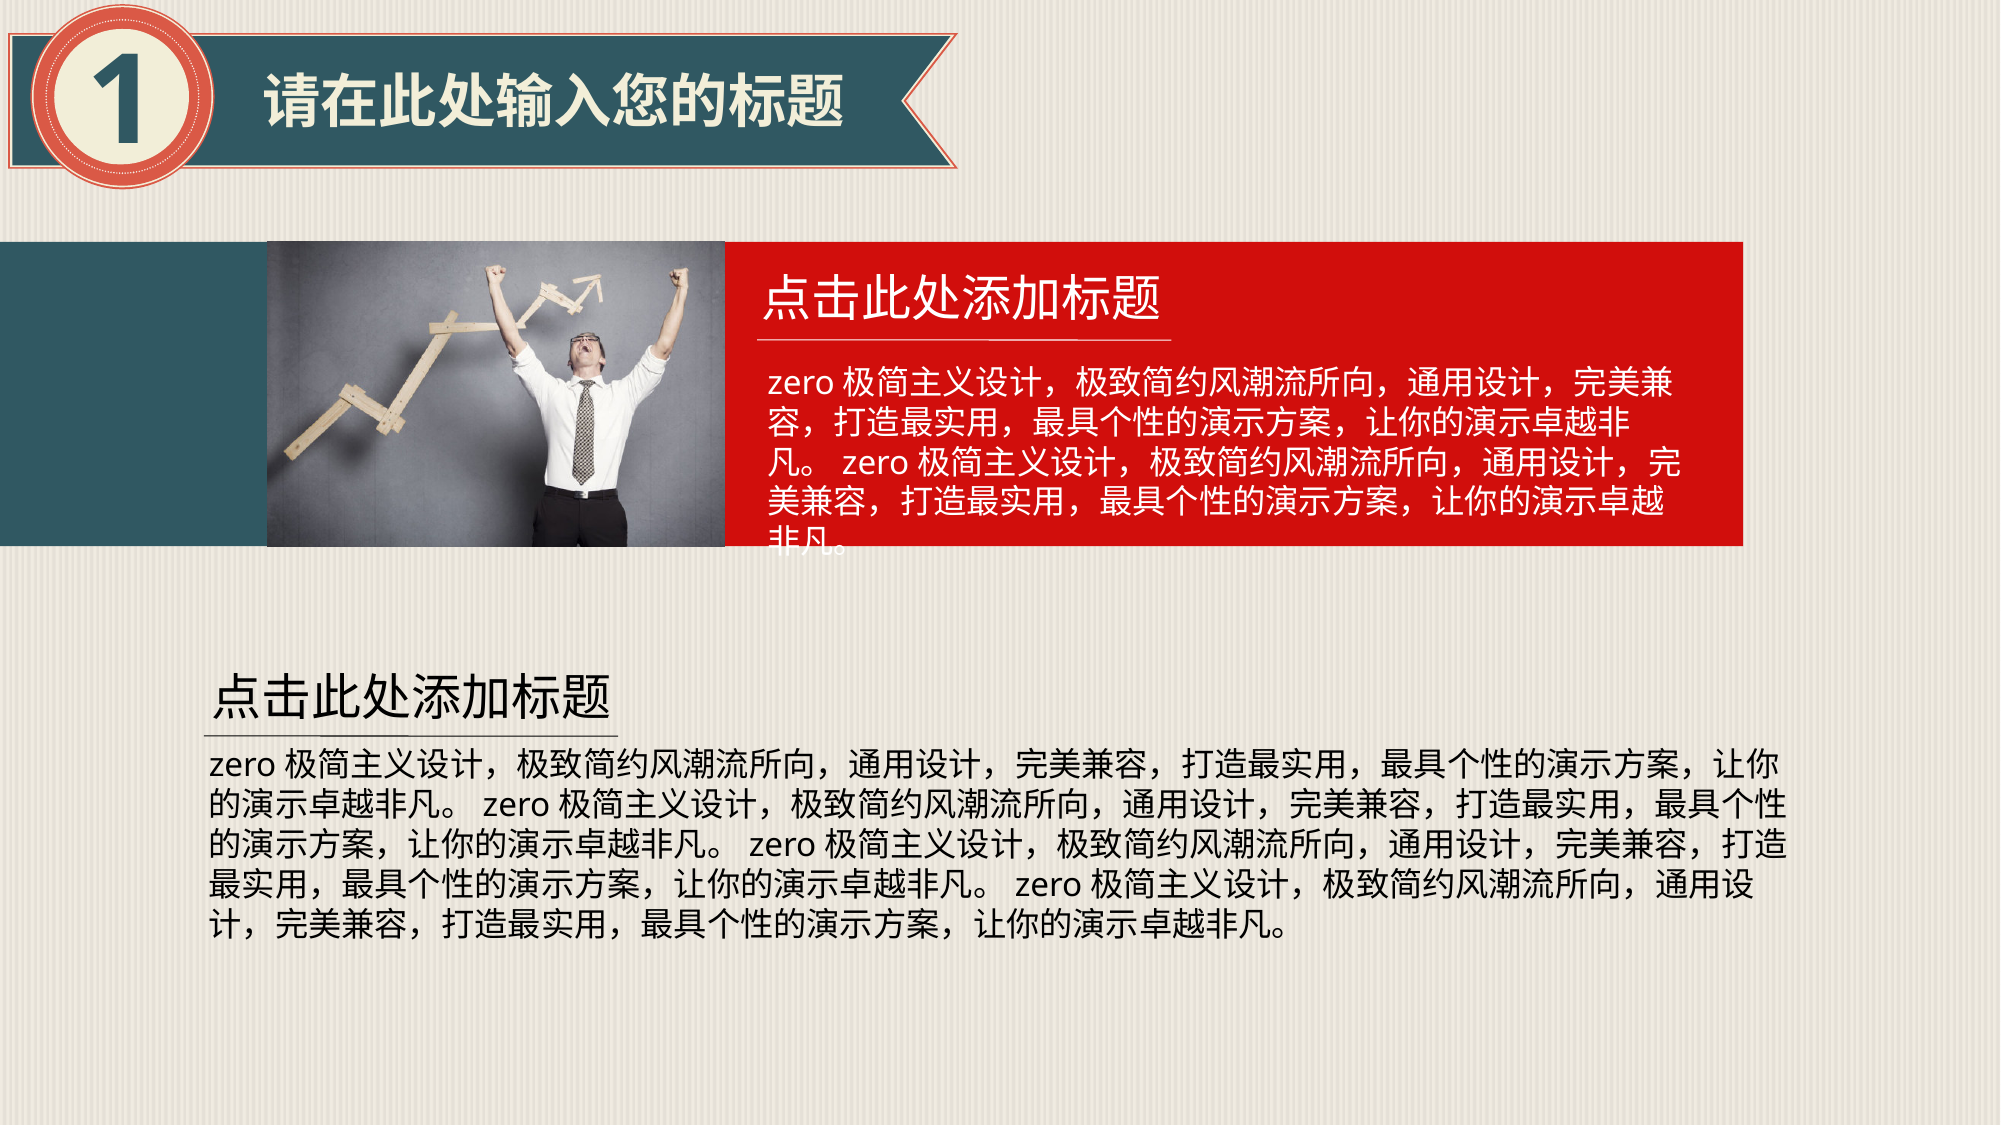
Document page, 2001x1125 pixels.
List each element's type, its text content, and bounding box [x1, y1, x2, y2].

text_box 点击此处添加标题 [746, 258, 1177, 334]
text_box [725, 241, 1744, 547]
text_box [219, 32, 959, 169]
text_box zero极简主义设计，极致简约风潮流所向，通用设计，完美兼容，打造最实用，最具个性的演示方案，让你的演示卓越非凡。zero极简主义设计，极致简约风潮流所向，通用设计，完美兼容，打造最实用，最具个性的演示方案，让你的演示卓越非凡。zero极简主义设计，极致简约风潮流所向，通用设计，完美兼容，打造最实用，最具个性的演示方案，让你的演示卓越非凡。zero极简主义设计，极致简约风潮流所向，通用设计，完美兼容，打造最实用，最具个性的演示方案，让你的演示卓越非凡。 [193, 735, 1808, 951]
picture [0, 0, 2001, 1125]
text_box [7, 32, 25, 169]
text_box 点击此处添加标题 [196, 657, 626, 733]
text_box [0, 241, 266, 547]
text_box zero极简主义设计，极致简约风潮流所向，通用设计，完美兼容，打造最实用，最具个性的演示方案，让你的演示卓越非凡。zero极简主义设计，极致简约风潮流所向，通用设计，完美兼容，打造最实用，最具个性的演示方案，让你的演示卓越非凡。 [752, 353, 1712, 568]
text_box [30, 3, 215, 190]
